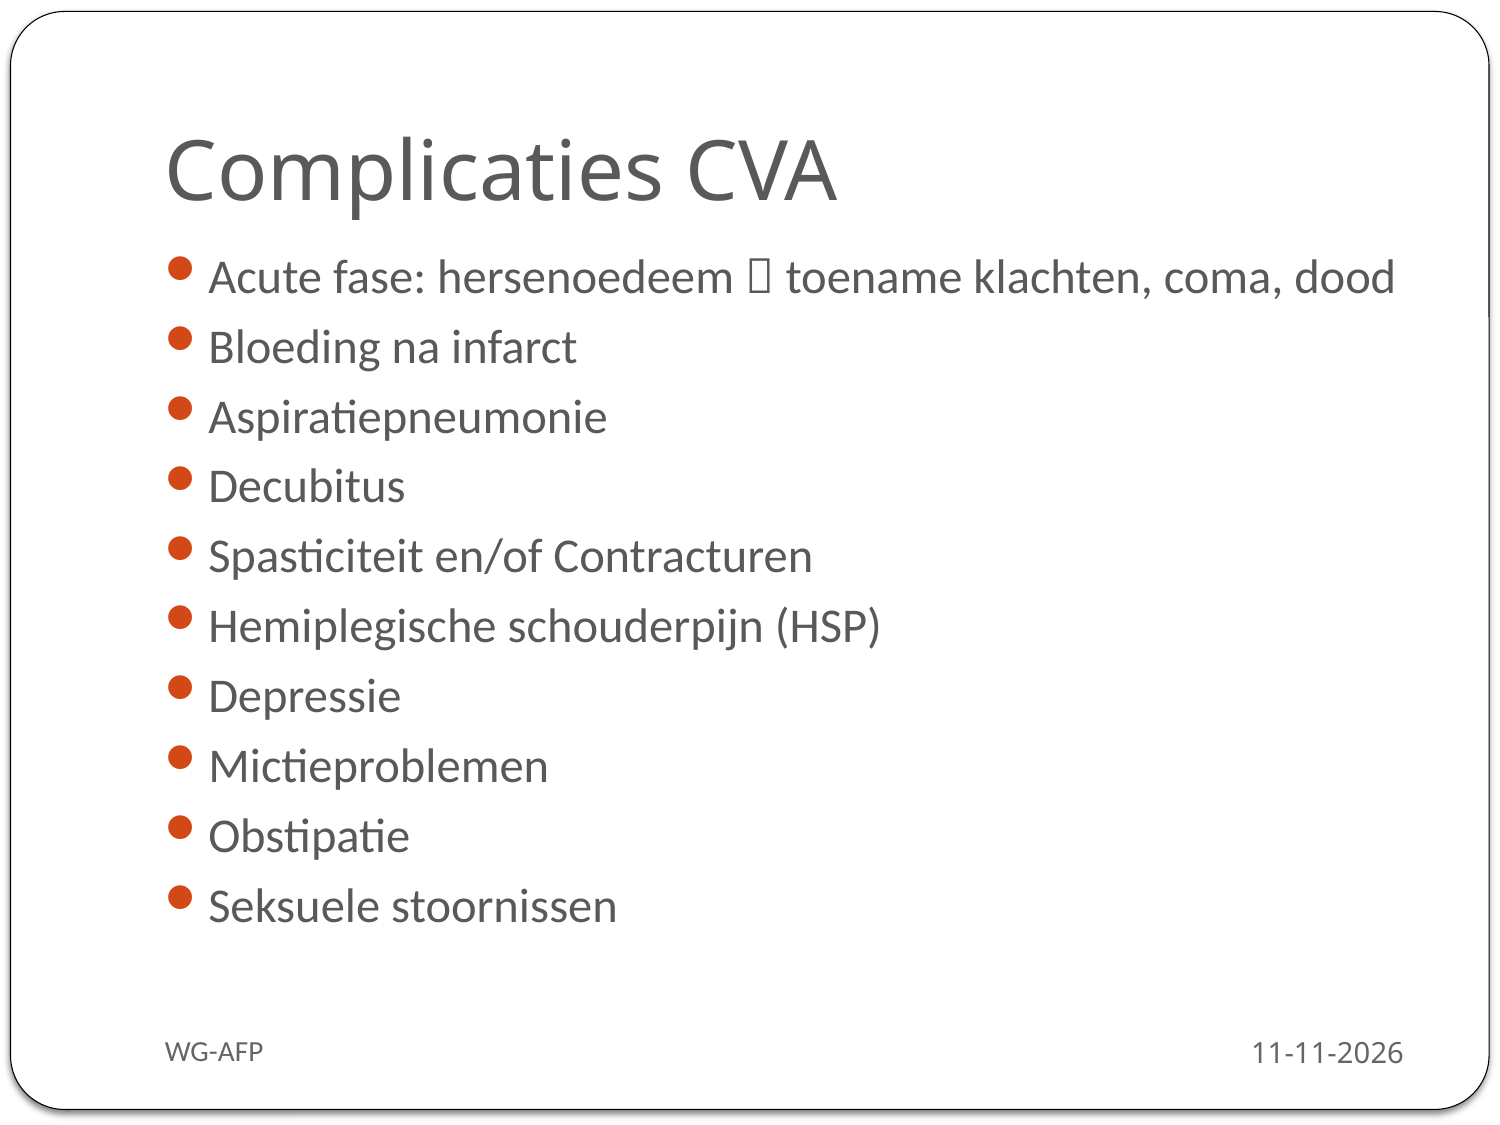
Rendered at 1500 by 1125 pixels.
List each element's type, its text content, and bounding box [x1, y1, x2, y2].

title Complicaties CVA [150, 45, 1425, 233]
footer WG-AFP [150, 1012, 800, 1088]
list Acute fase: hersenoedeem  toename klachten, coma, dood Bloeding na infarct Aspiratiepneumonie Decubitus Spasticiteit en/of Contracturen Hemiplegische schouderpijn (HSP) Depressie Mictieproblemen Obstipatie Seksuele stoornissen [150, 237, 1425, 988]
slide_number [1012, 1015, 1419, 1094]
